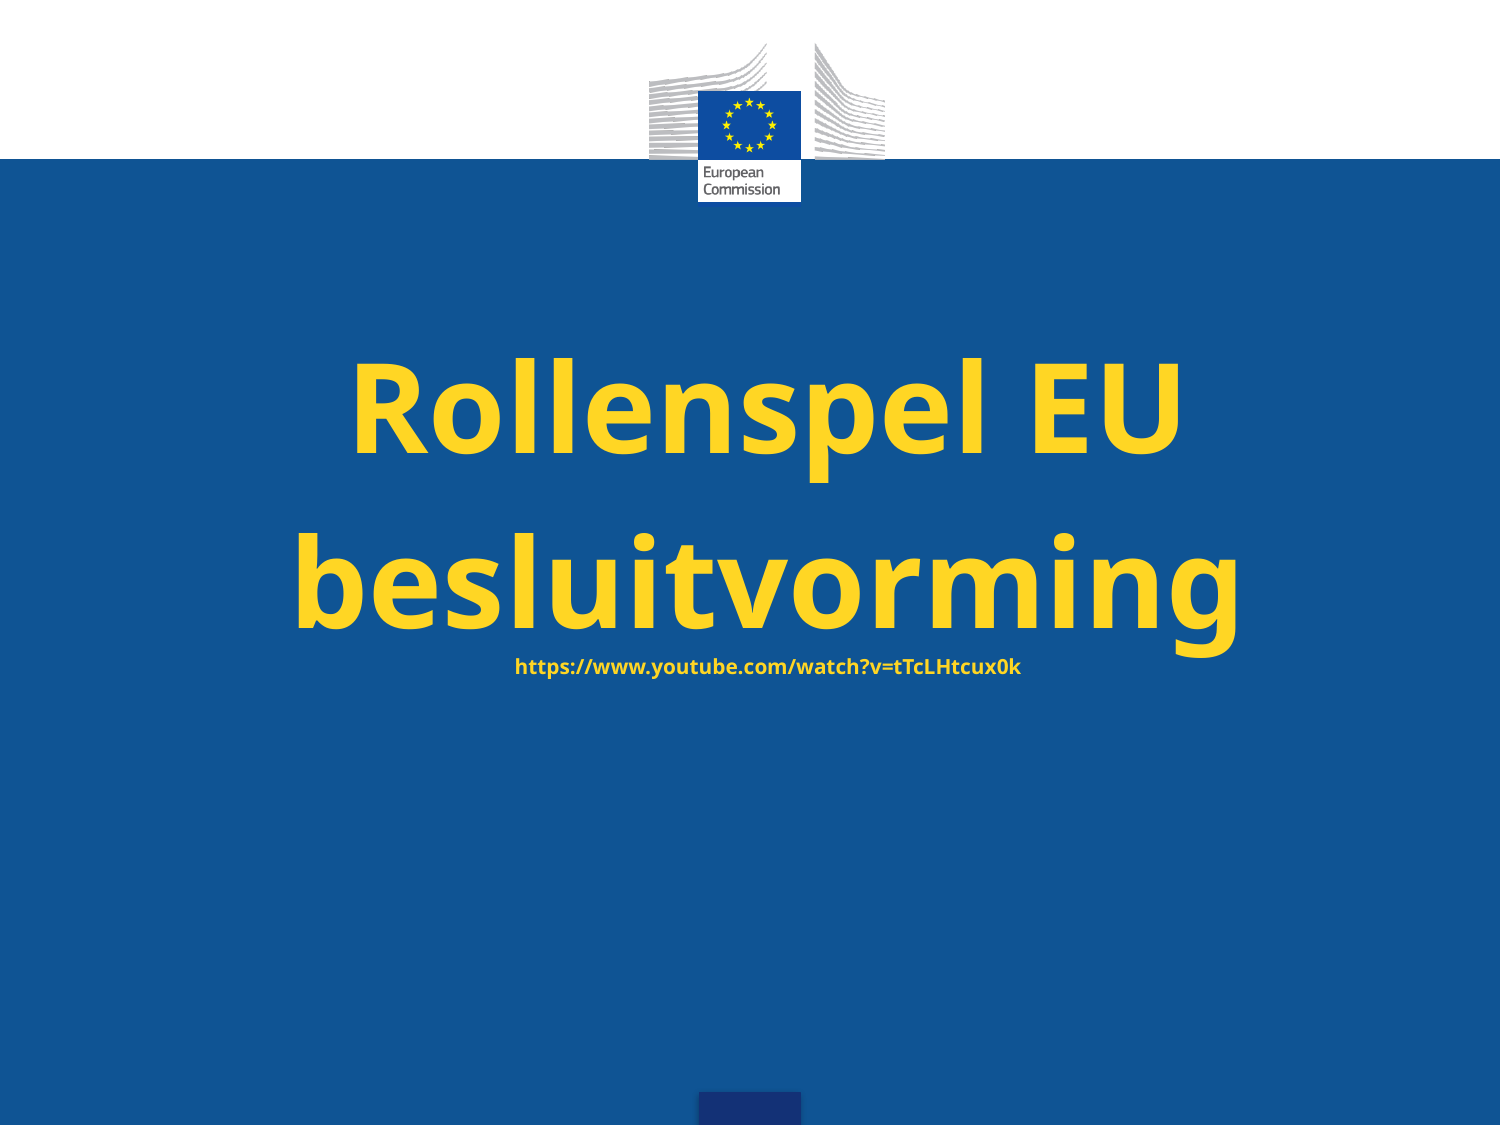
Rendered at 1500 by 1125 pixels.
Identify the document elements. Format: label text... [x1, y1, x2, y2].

title Rollenspel EU besluitvorming https://www.youtube.com/watch?v=tTcLHtcux0k [112, 349, 1424, 657]
